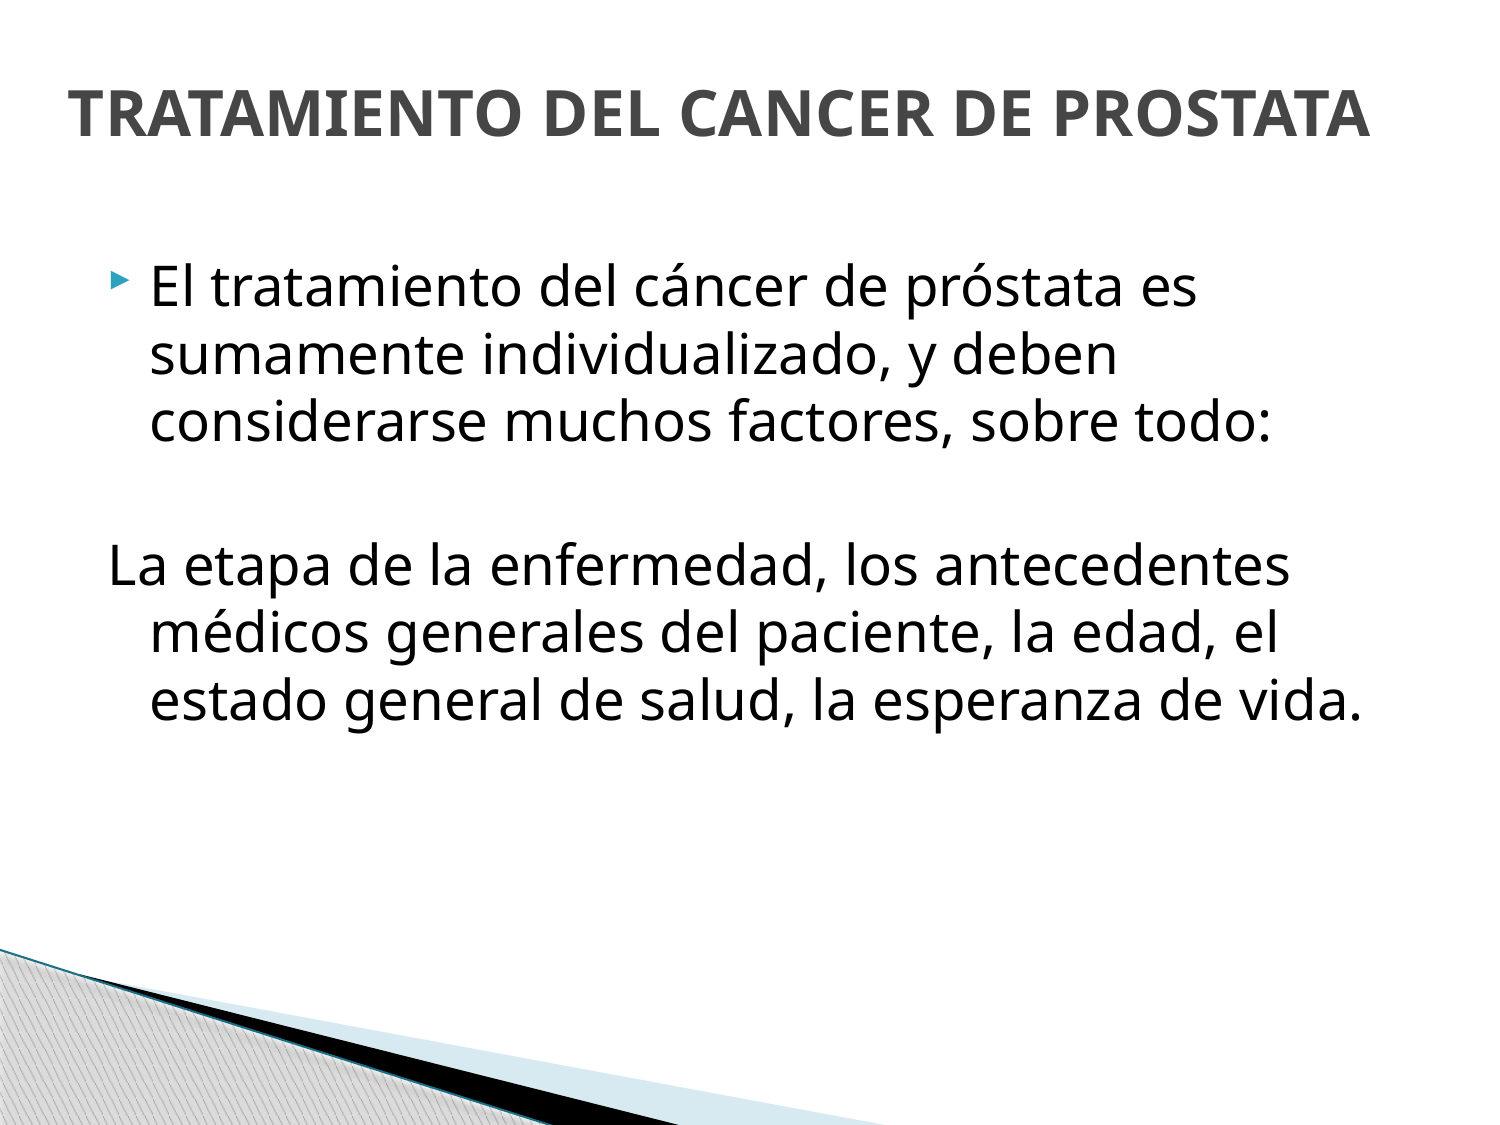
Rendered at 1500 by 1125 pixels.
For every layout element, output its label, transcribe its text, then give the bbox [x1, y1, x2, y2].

title TRATAMIENTO DEL CANCER DE PROSTATA [53, 30, 1388, 279]
list El tratamiento del cáncer de próstata es sumamente individualizado, y deben considerarse muchos factores, sobre todo: La etapa de la enfermedad, los antecedentes médicos generales del paciente, la edad, el estado general de salud, la esperanza de vida. [75, 243, 1425, 986]
